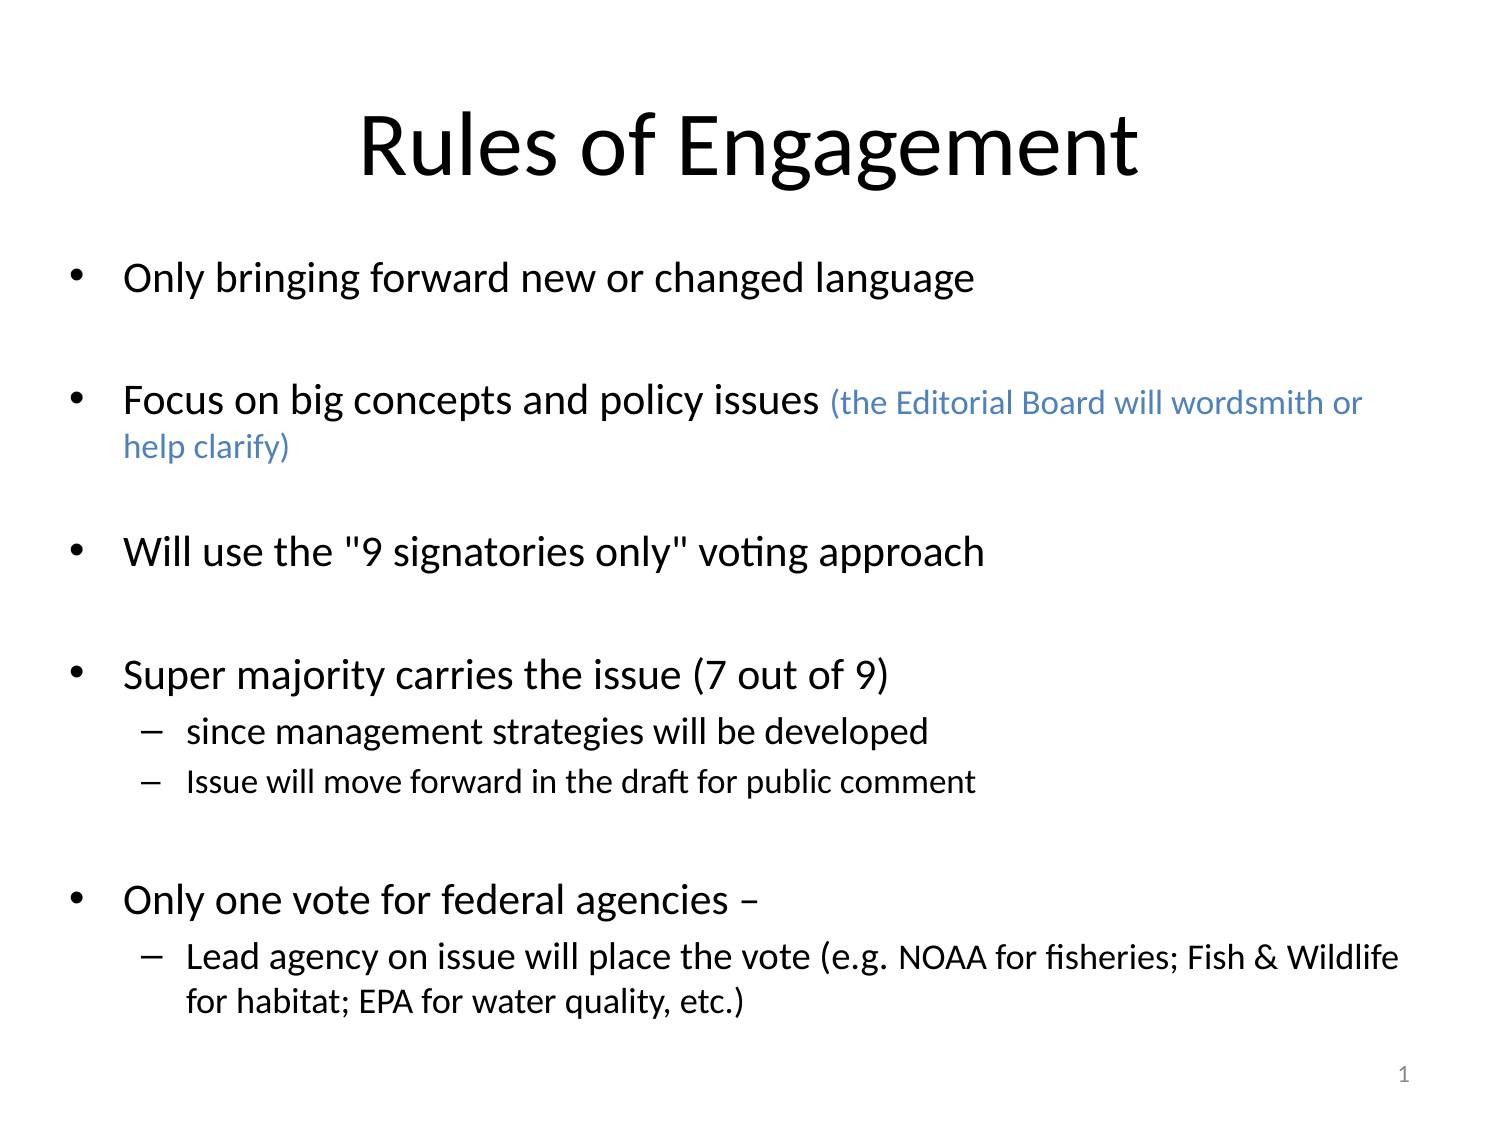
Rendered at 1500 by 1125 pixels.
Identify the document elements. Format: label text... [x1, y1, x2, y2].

slide_number 1 [1074, 1042, 1425, 1103]
list Only bringing forward new or changed language Focus on big concepts and policy issues (the Editorial Board will wordsmith or help clarify) Will use the "9 signatories only" voting approach Super majority carries the issue (7 out of 9) since management strategies will be developed Issue will move forward in the draft for public comment Only one vote for federal agencies – Lead agency on issue will place the vote (e.g. NOAA for fisheries; Fish & Wildlife for habitat; EPA for water quality, etc.) [54, 241, 1442, 1032]
title Rules of Engagement [75, 45, 1425, 233]
